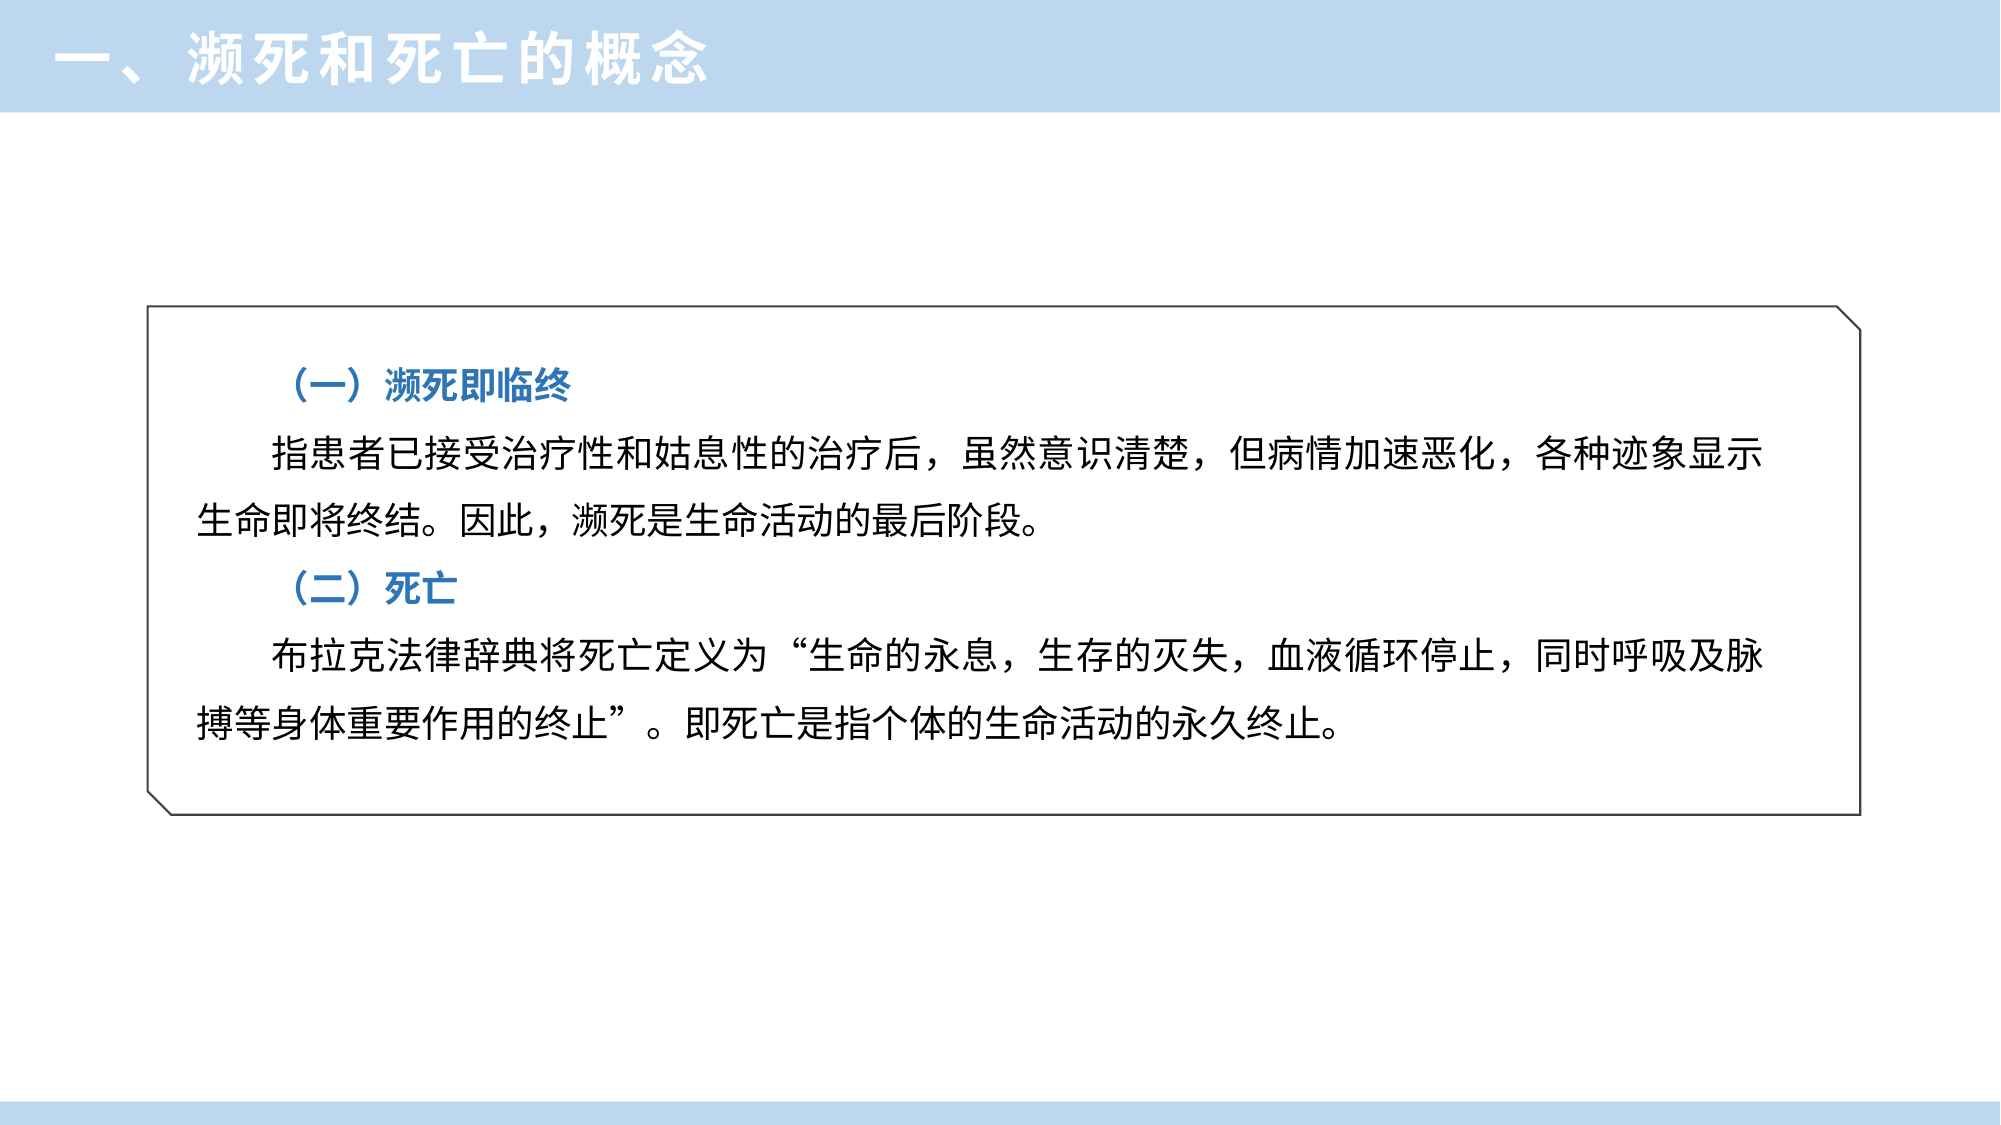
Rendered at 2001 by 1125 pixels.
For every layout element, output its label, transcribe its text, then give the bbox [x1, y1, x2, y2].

text_box 一、濒死和死亡的概念 [41, 16, 722, 98]
text_box （一）濒死即临终 指患者已接受治疗性和姑息性的治疗后，虽然意识清楚，但病情加速恶化，各种迹象显示生命即将终结。因此，濒死是生命活动的最后阶段。 （二）死亡 布拉克法律辞典将死亡定义为“生命的永息，生存的灭失，血液循环停止，同时呼吸及脉搏等身体重要作用的终止”。即死亡是指个体的生命活动的永久终止。 [181, 332, 1779, 753]
text_box [146, 305, 1862, 816]
